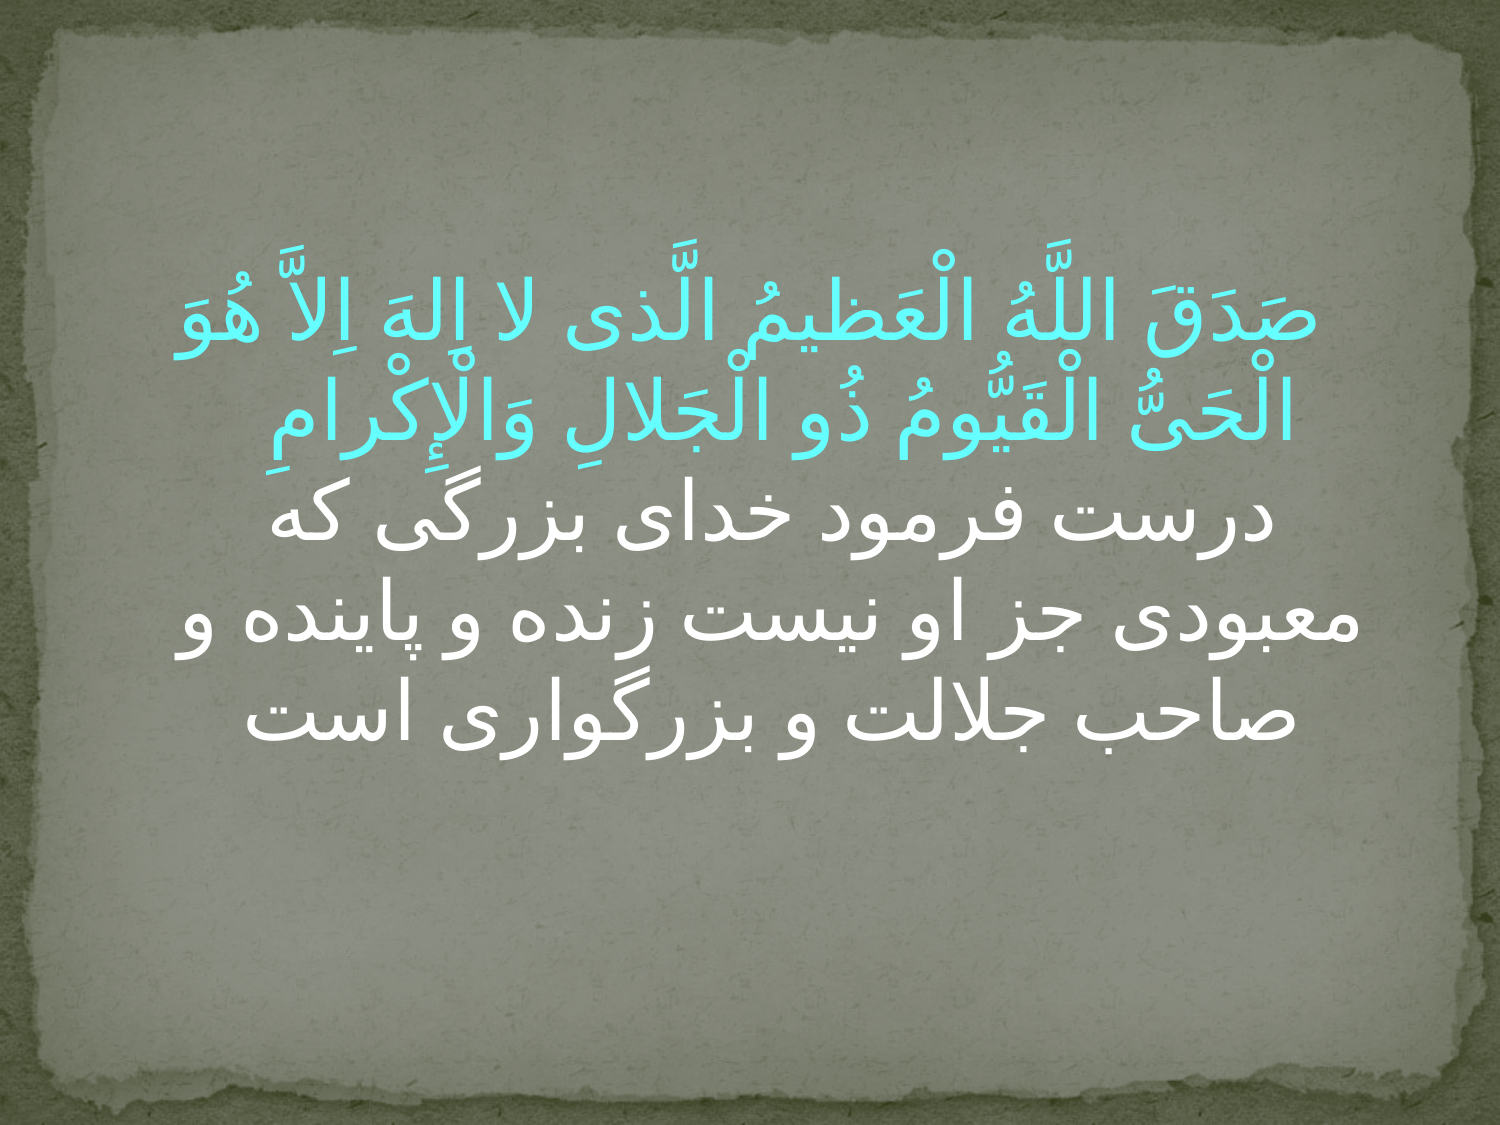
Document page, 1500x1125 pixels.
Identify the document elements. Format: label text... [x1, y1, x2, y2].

list صَدَقَ اللَّهُ الْعَظیمُ الَّذى‏ لا اِلهَ اِلاَّ هُوَ الْحَىُّ الْقَیُّومُ ذُو الْجَلالِ وَالْإِکْرامِ درست فرمود خداى بزرگى که معبودى جز او نیست زنده و پاینده و صاحب‏ جلالت و بزرگوارى است [75, 249, 1425, 1000]
